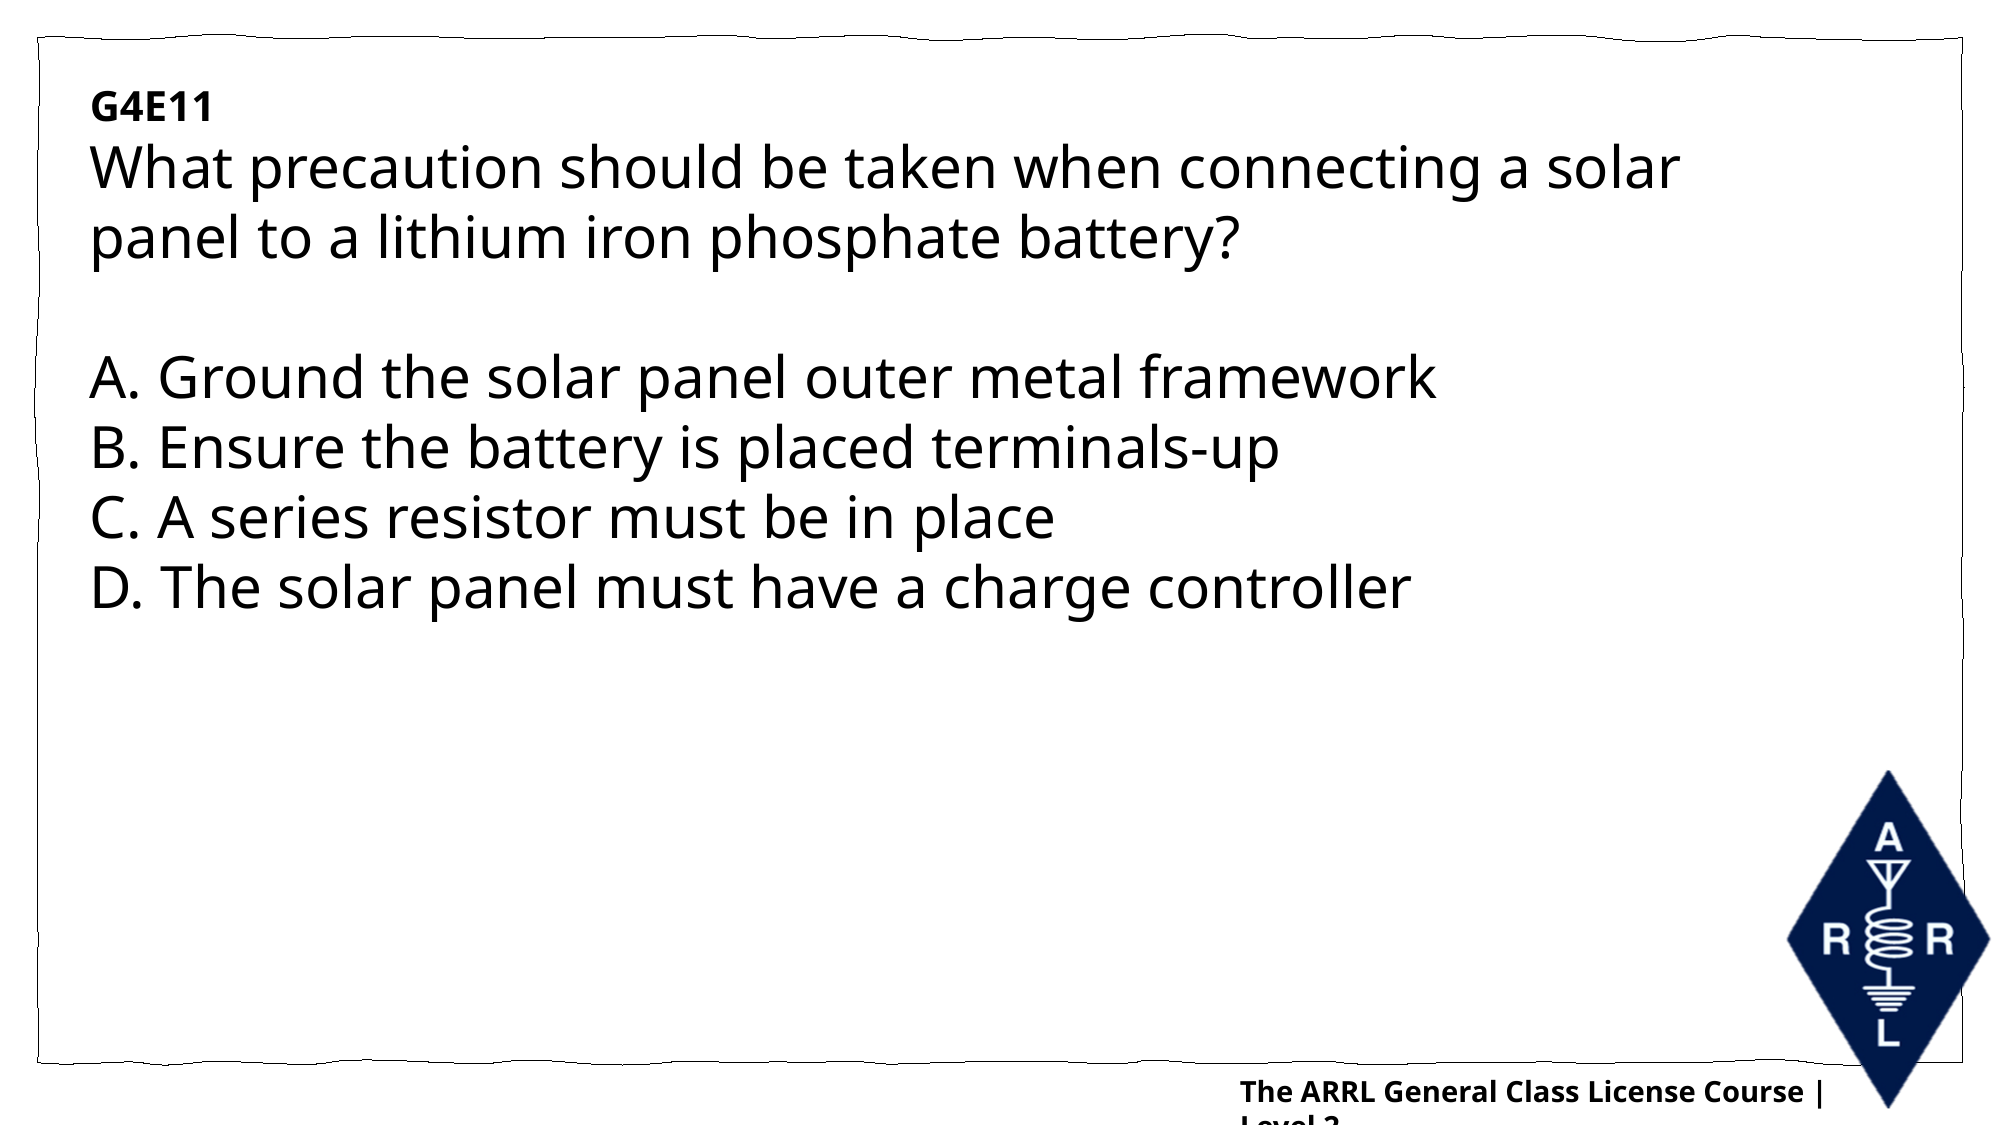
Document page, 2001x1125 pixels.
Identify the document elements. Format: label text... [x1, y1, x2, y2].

picture [1773, 752, 1999, 1125]
text_box G4E11 What precaution should be taken when connecting a solar panel to a lithium iron phosphate battery? A. Ground the solar panel outer metal framework B. Ensure the battery is placed terminals-up C. A series resistor must be in place D. The solar panel must have a charge controller [75, 72, 1850, 628]
